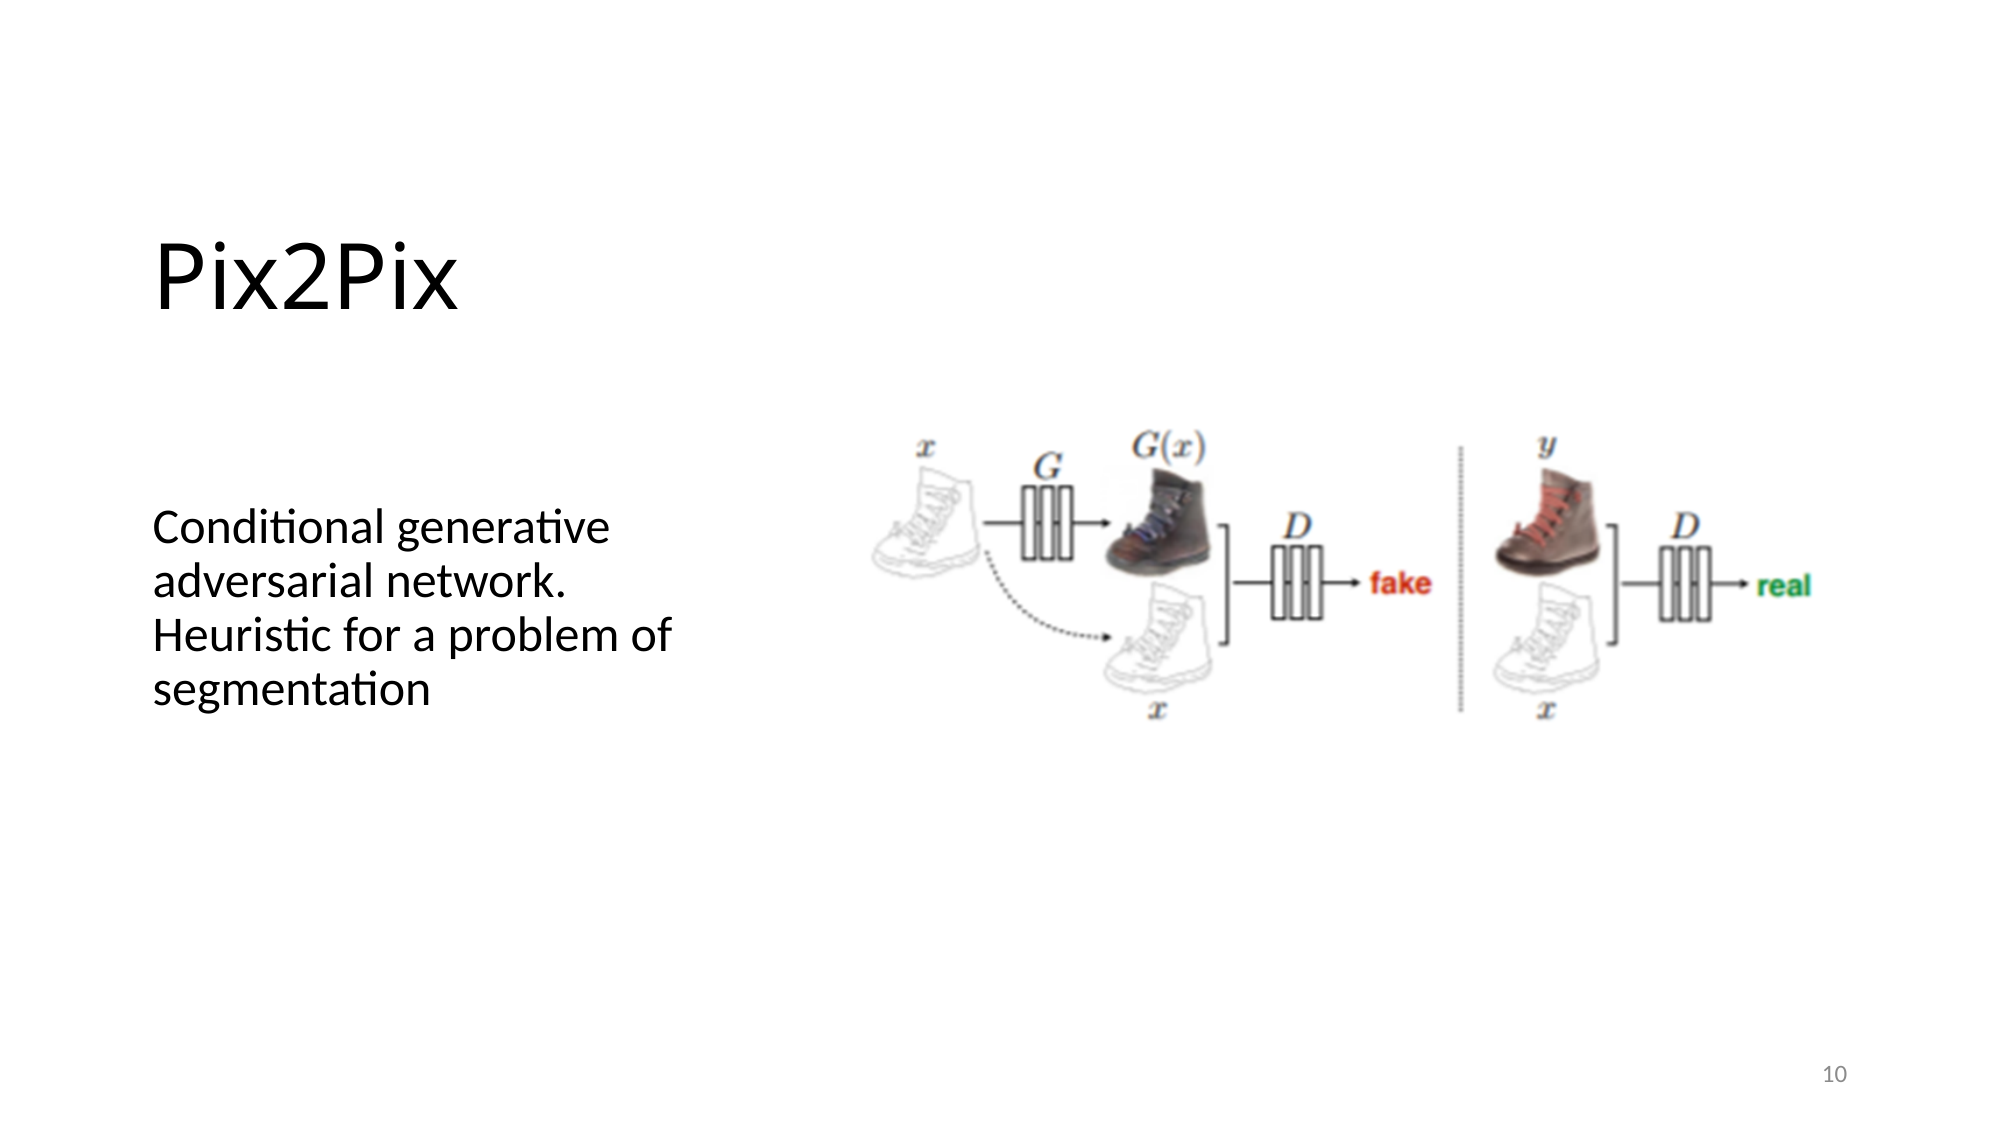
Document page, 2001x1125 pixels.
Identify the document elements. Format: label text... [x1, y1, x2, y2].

slide_number 10 [1412, 1042, 1863, 1103]
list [850, 377, 1863, 747]
title Pix2Pix [137, 75, 783, 337]
list Conditional generative adversarial network. Heuristic for a problem of segmentation [137, 337, 783, 963]
